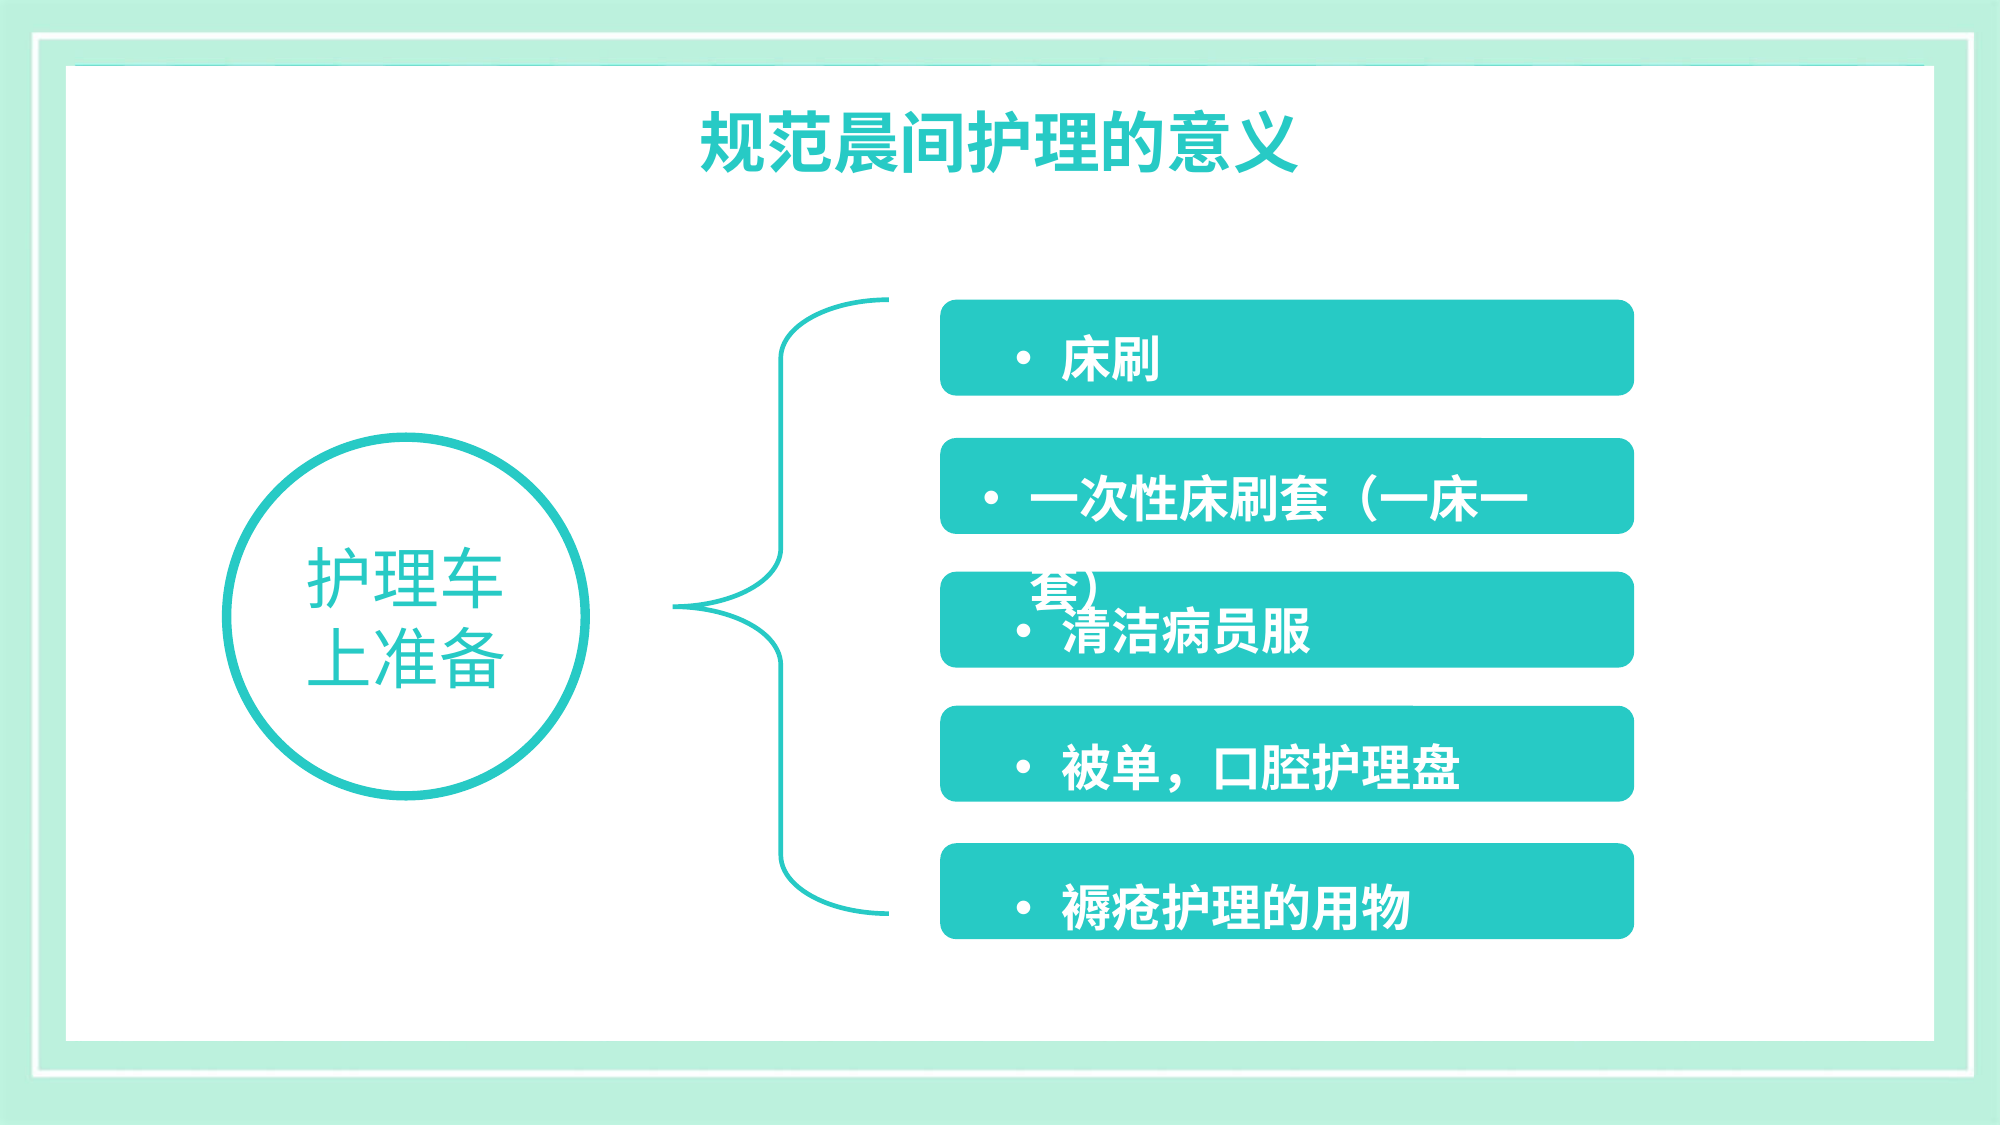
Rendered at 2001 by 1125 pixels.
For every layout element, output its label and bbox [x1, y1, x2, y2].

text_box [0, 0, 2000, 1125]
